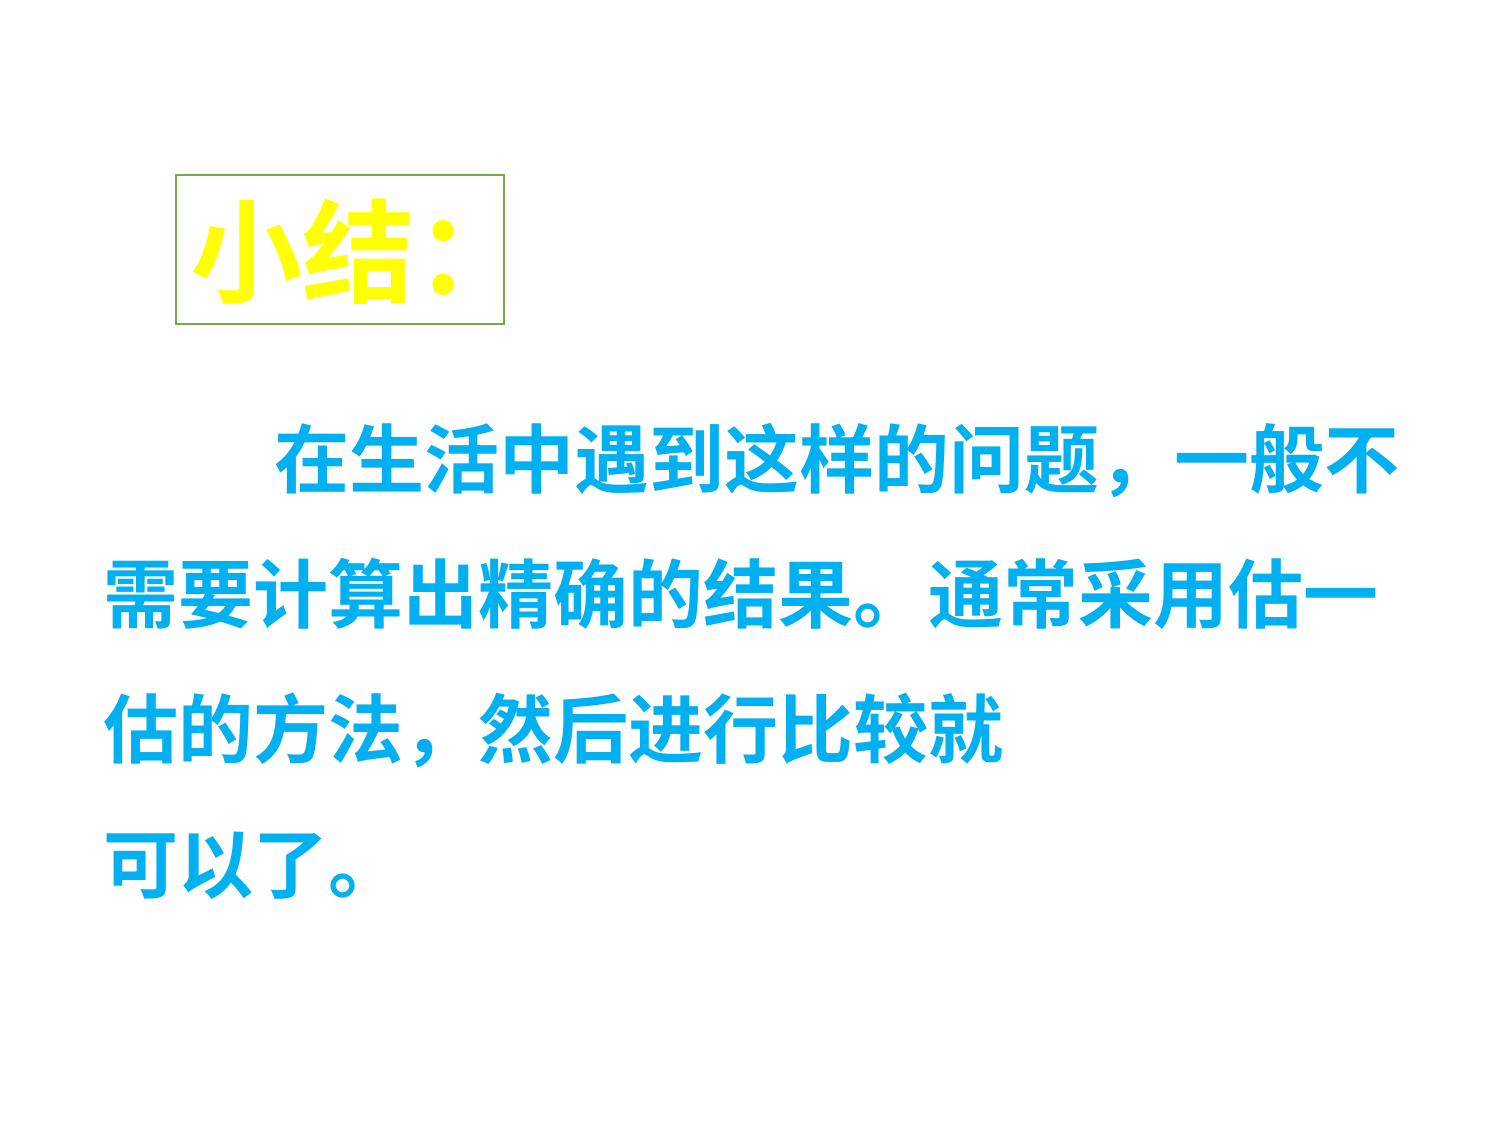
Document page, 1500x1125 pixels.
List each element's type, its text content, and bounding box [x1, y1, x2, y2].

text_box 在生活中遇到这样的问题，一般不需要计算出精确的结果。通常采用估一估的方法，然后进行比较就 可以了。 [87, 359, 1436, 916]
text_box 小结： [175, 174, 505, 325]
